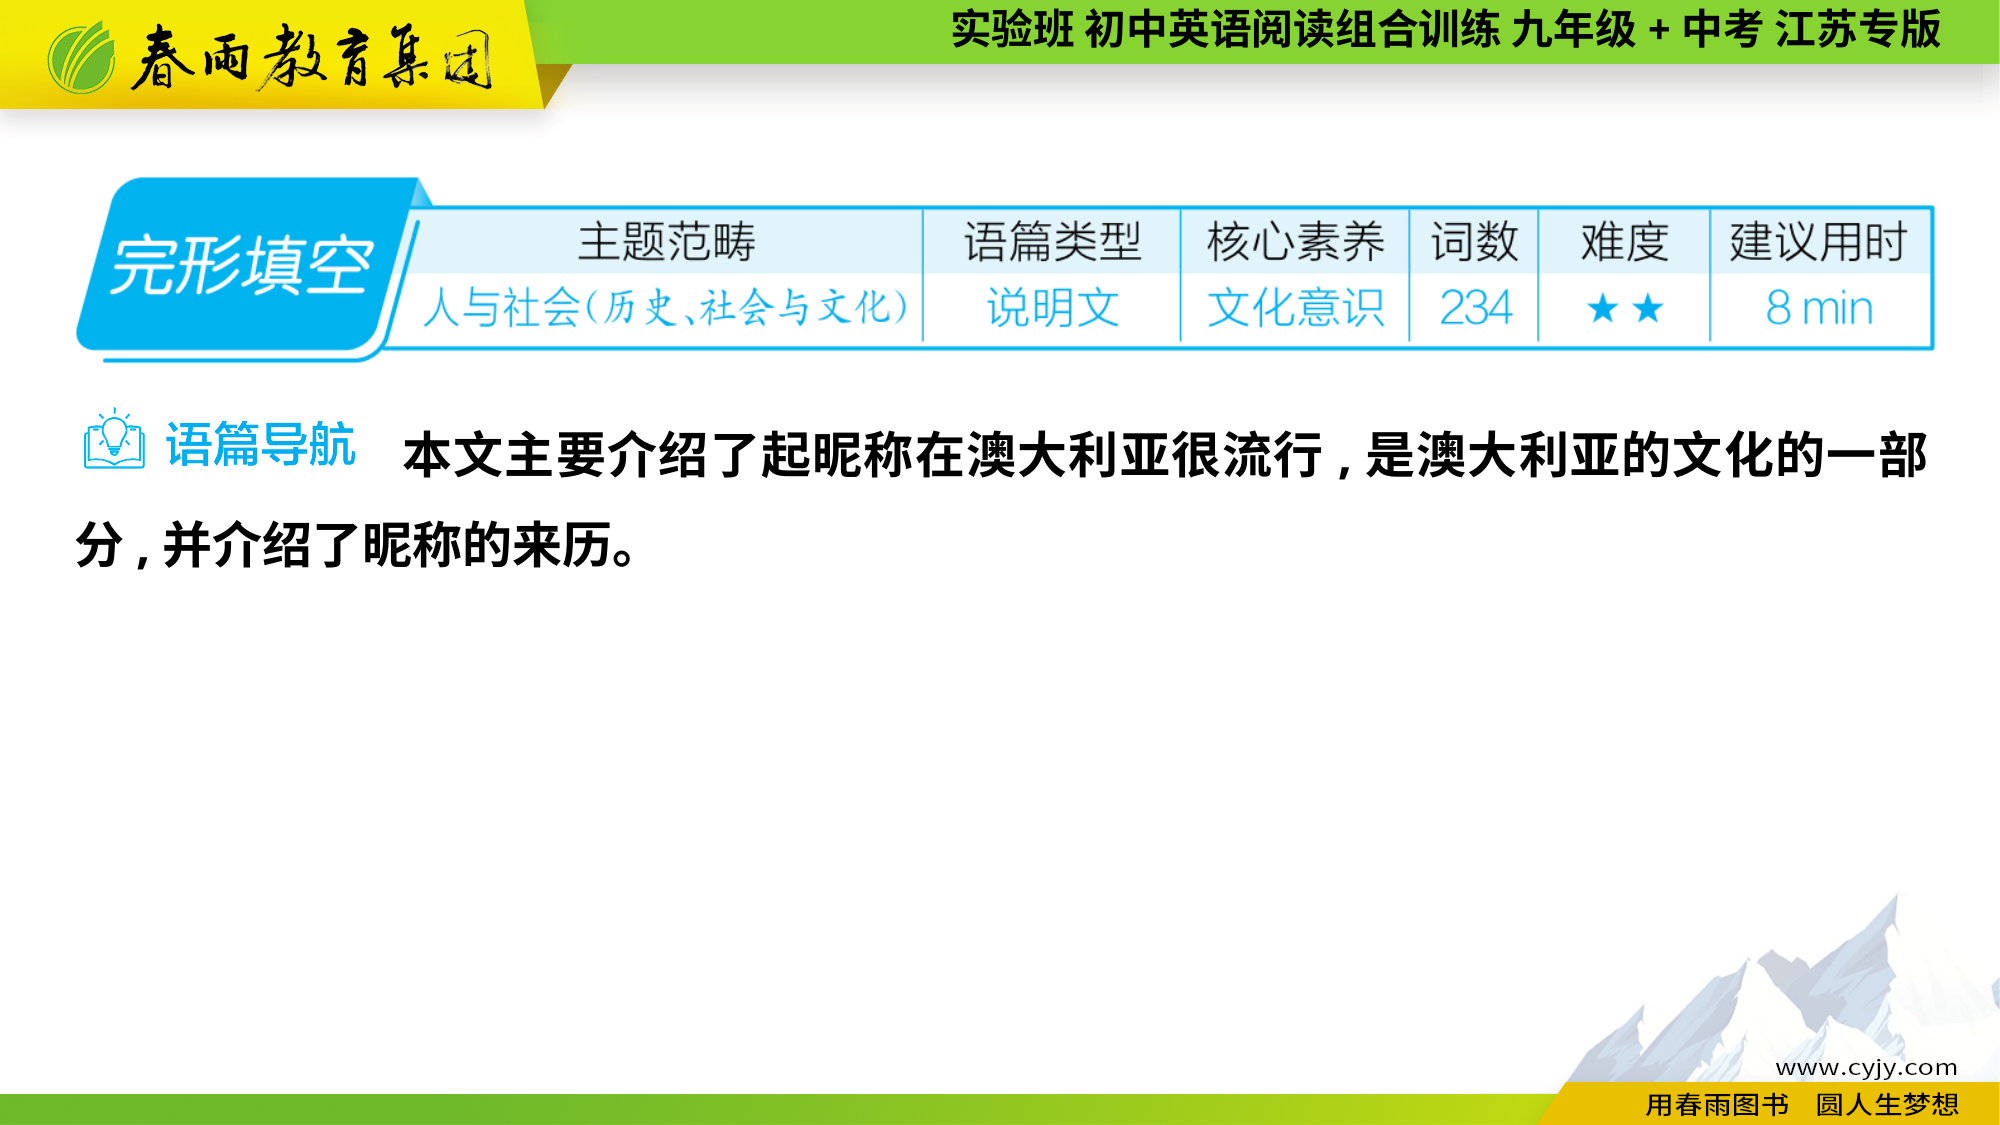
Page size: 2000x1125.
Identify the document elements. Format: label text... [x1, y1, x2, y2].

picture [0, 0, 2000, 1125]
list 本文主要介绍了起昵称在澳大利亚很流行,是澳大利亚的文化的一部分,并介绍了昵称的来历。 [59, 385, 1944, 572]
